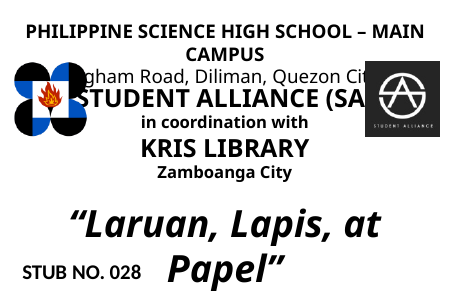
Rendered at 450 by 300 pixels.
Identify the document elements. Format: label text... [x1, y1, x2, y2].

text_box STUDENT ALLIANCE (SA) in coordination with KRIS LIBRARY Zamboanga City [0, 74, 450, 190]
picture [12, 60, 88, 137]
text_box “Laruan, Lapis, at Papel” [0, 192, 450, 298]
text_box STUB NO. 028 [7, 251, 213, 292]
text_box PHILIPPINE SCIENCE HIGH SCHOOL – MAIN CAMPUS Agham Road, Diliman, Quezon City [0, 12, 450, 74]
picture [364, 60, 441, 137]
